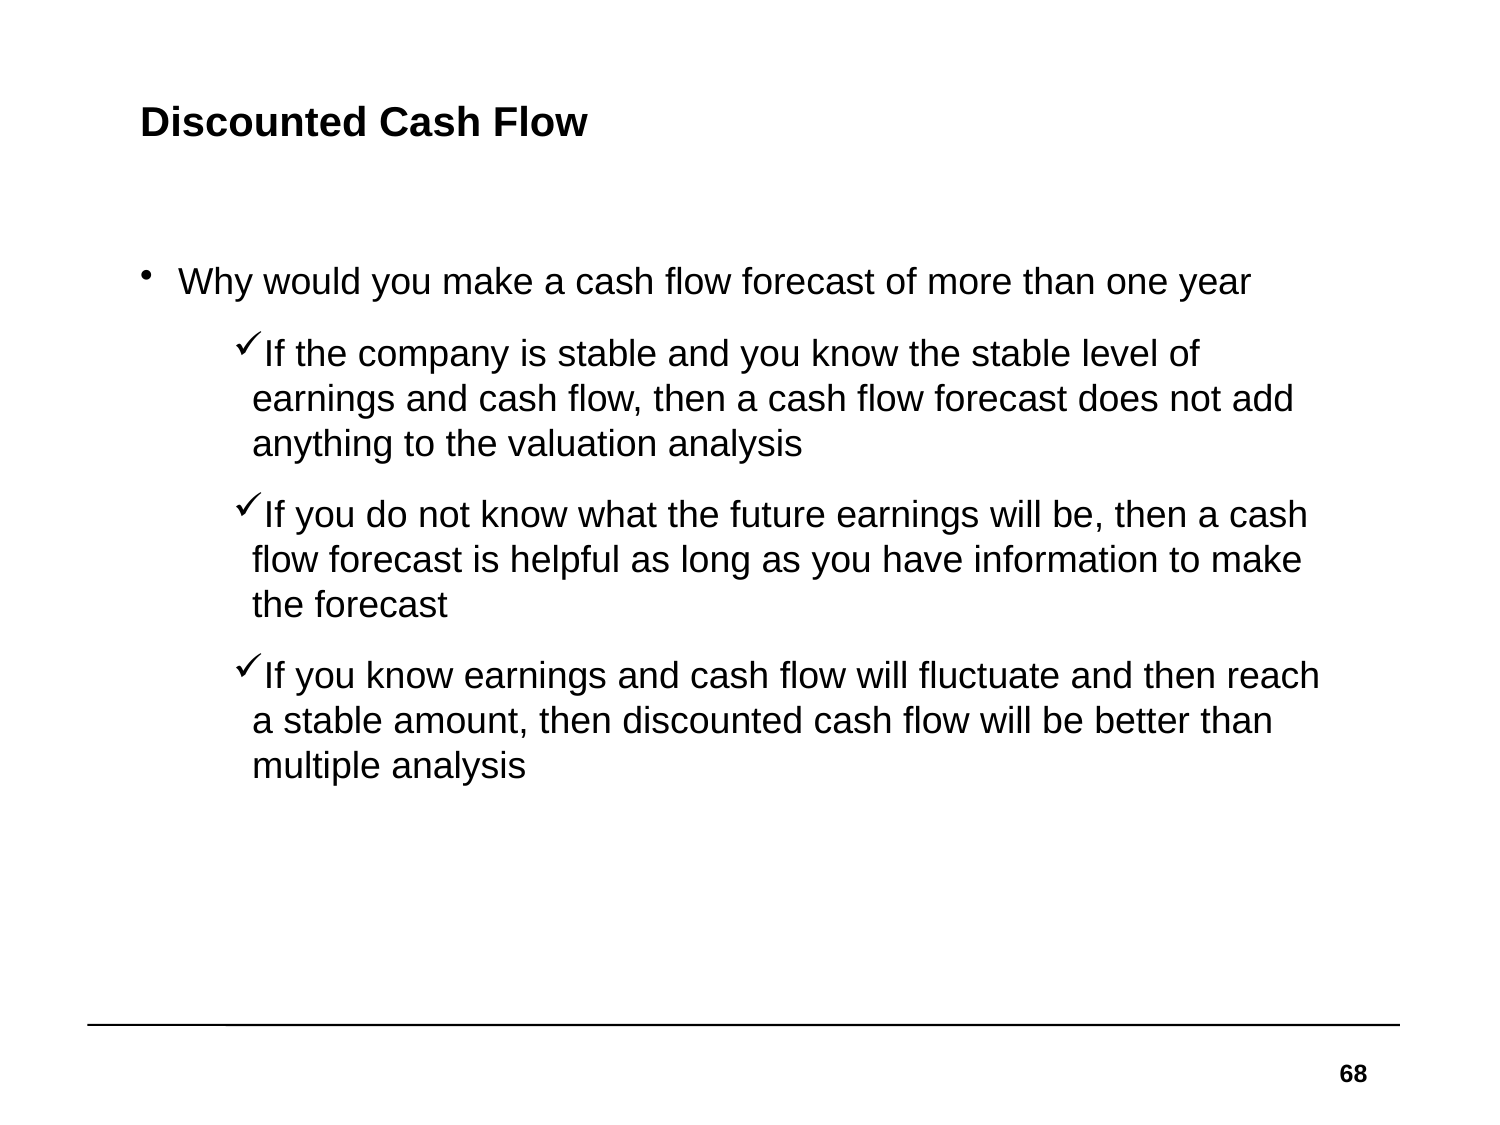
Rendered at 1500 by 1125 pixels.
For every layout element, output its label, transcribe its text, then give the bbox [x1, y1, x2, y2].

title Discounted Cash Flow [125, 87, 1375, 225]
list Why would you make a cash flow forecast of more than one year If the company is stable and you know the stable level of earnings and cash flow, then a cash flow forecast does not add anything to the valuation analysis If you do not know what the future earnings will be, then a cash flow forecast is helpful as long as you have information to make the forecast If you know earnings and cash flow will fluctuate and then reach a stable amount, then discounted cash flow will be better than multiple analysis [125, 249, 1338, 1000]
